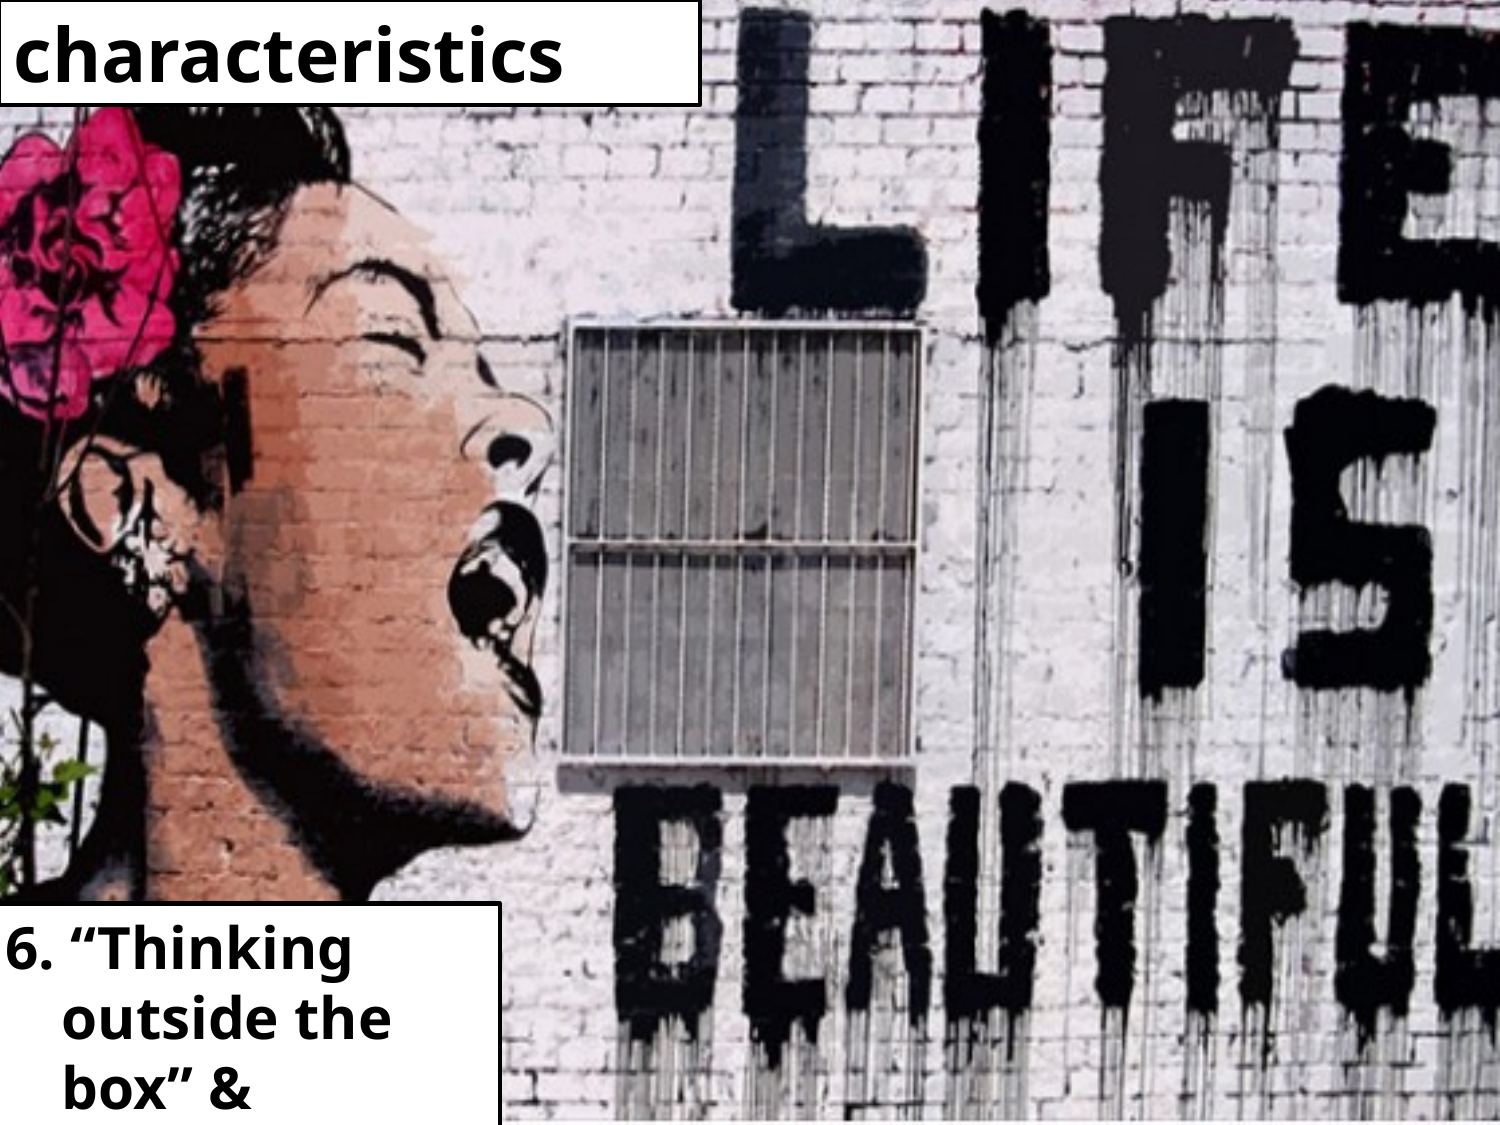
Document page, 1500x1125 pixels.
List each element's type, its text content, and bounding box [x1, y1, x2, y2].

text_box characteristics [0, 0, 702, 107]
text_box 6. “Thinking outside the box” & creativity [0, 901, 502, 1125]
picture [0, 0, 1500, 1125]
